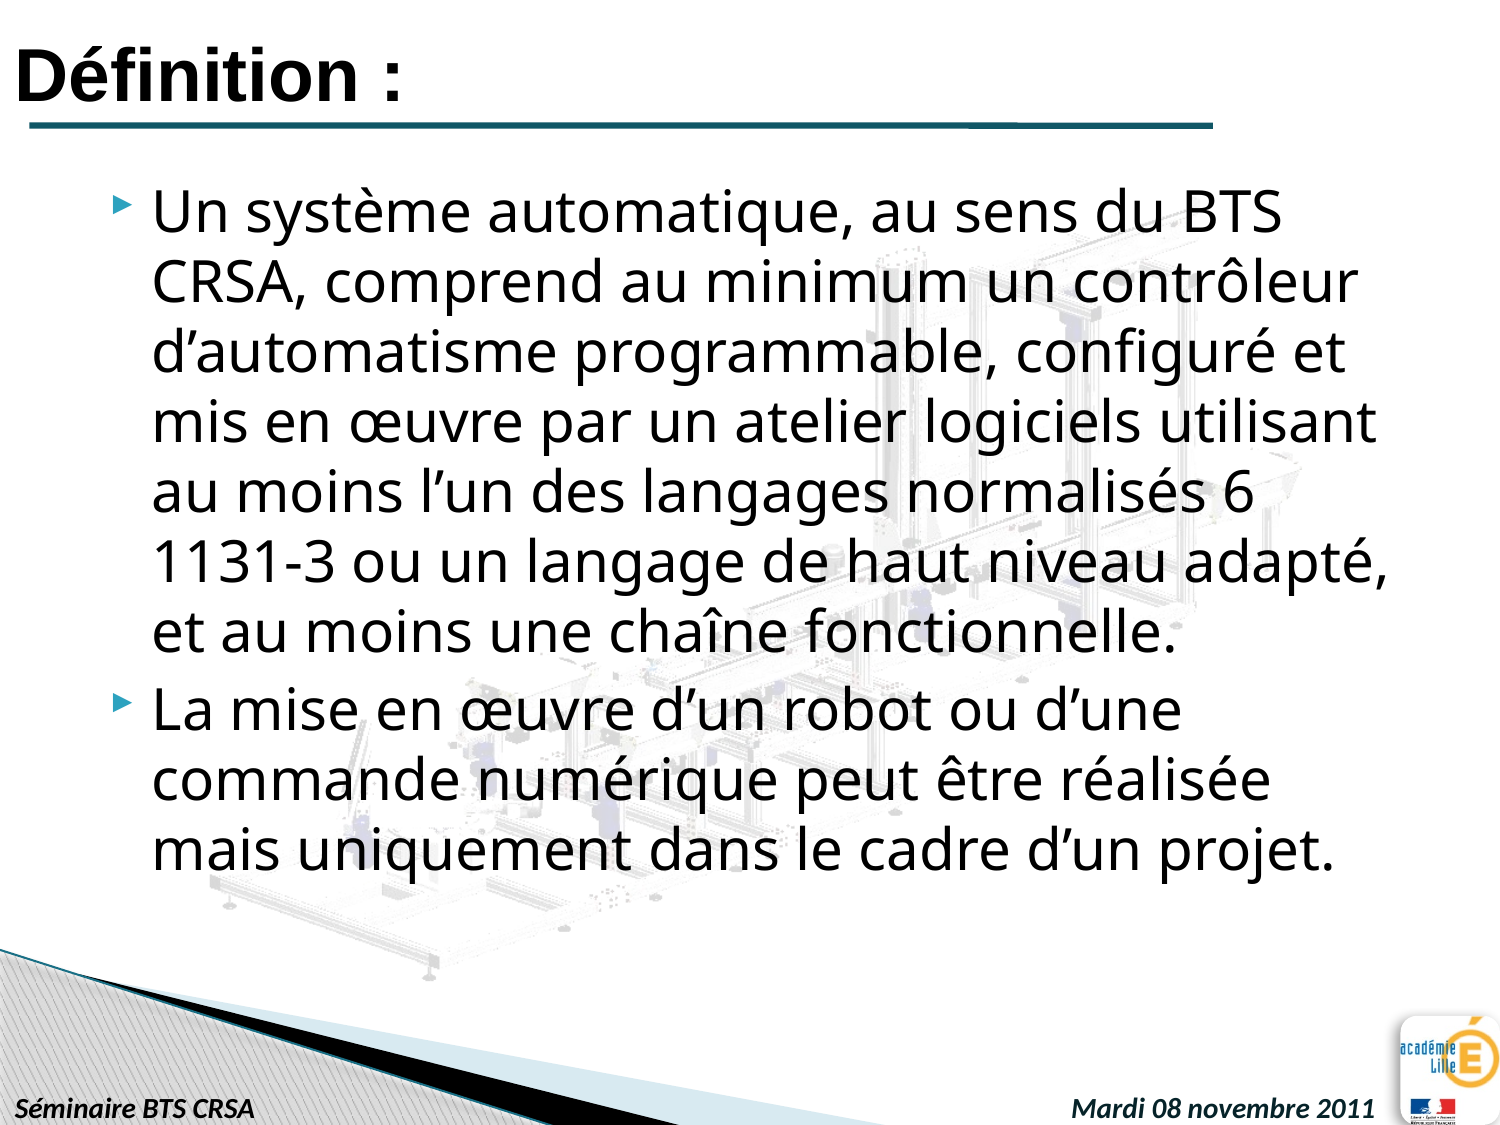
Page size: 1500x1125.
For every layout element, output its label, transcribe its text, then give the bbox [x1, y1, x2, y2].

text_box Séminaire BTS CRSA Mardi 08 novembre 2011 [0, 1082, 1394, 1125]
picture [1400, 1015, 1500, 1125]
picture [200, 196, 1327, 988]
text_box Définition : [0, 19, 1471, 126]
text_box Un système automatique, au sens du BTS CRSA, comprend au minimum un contrôleur d’automatisme programmable, configuré et mis en œuvre par un atelier logiciels utilisant au moins l’un des langages normalisés 6 1131-3 ou un langage de haut niveau adapté, et au moins une chaîne fonctionnelle. La mise en œuvre d’un robot ou d’une commande numérique peut être réalisée mais uniquement dans le cadre d’un projet. [76, 166, 1423, 976]
